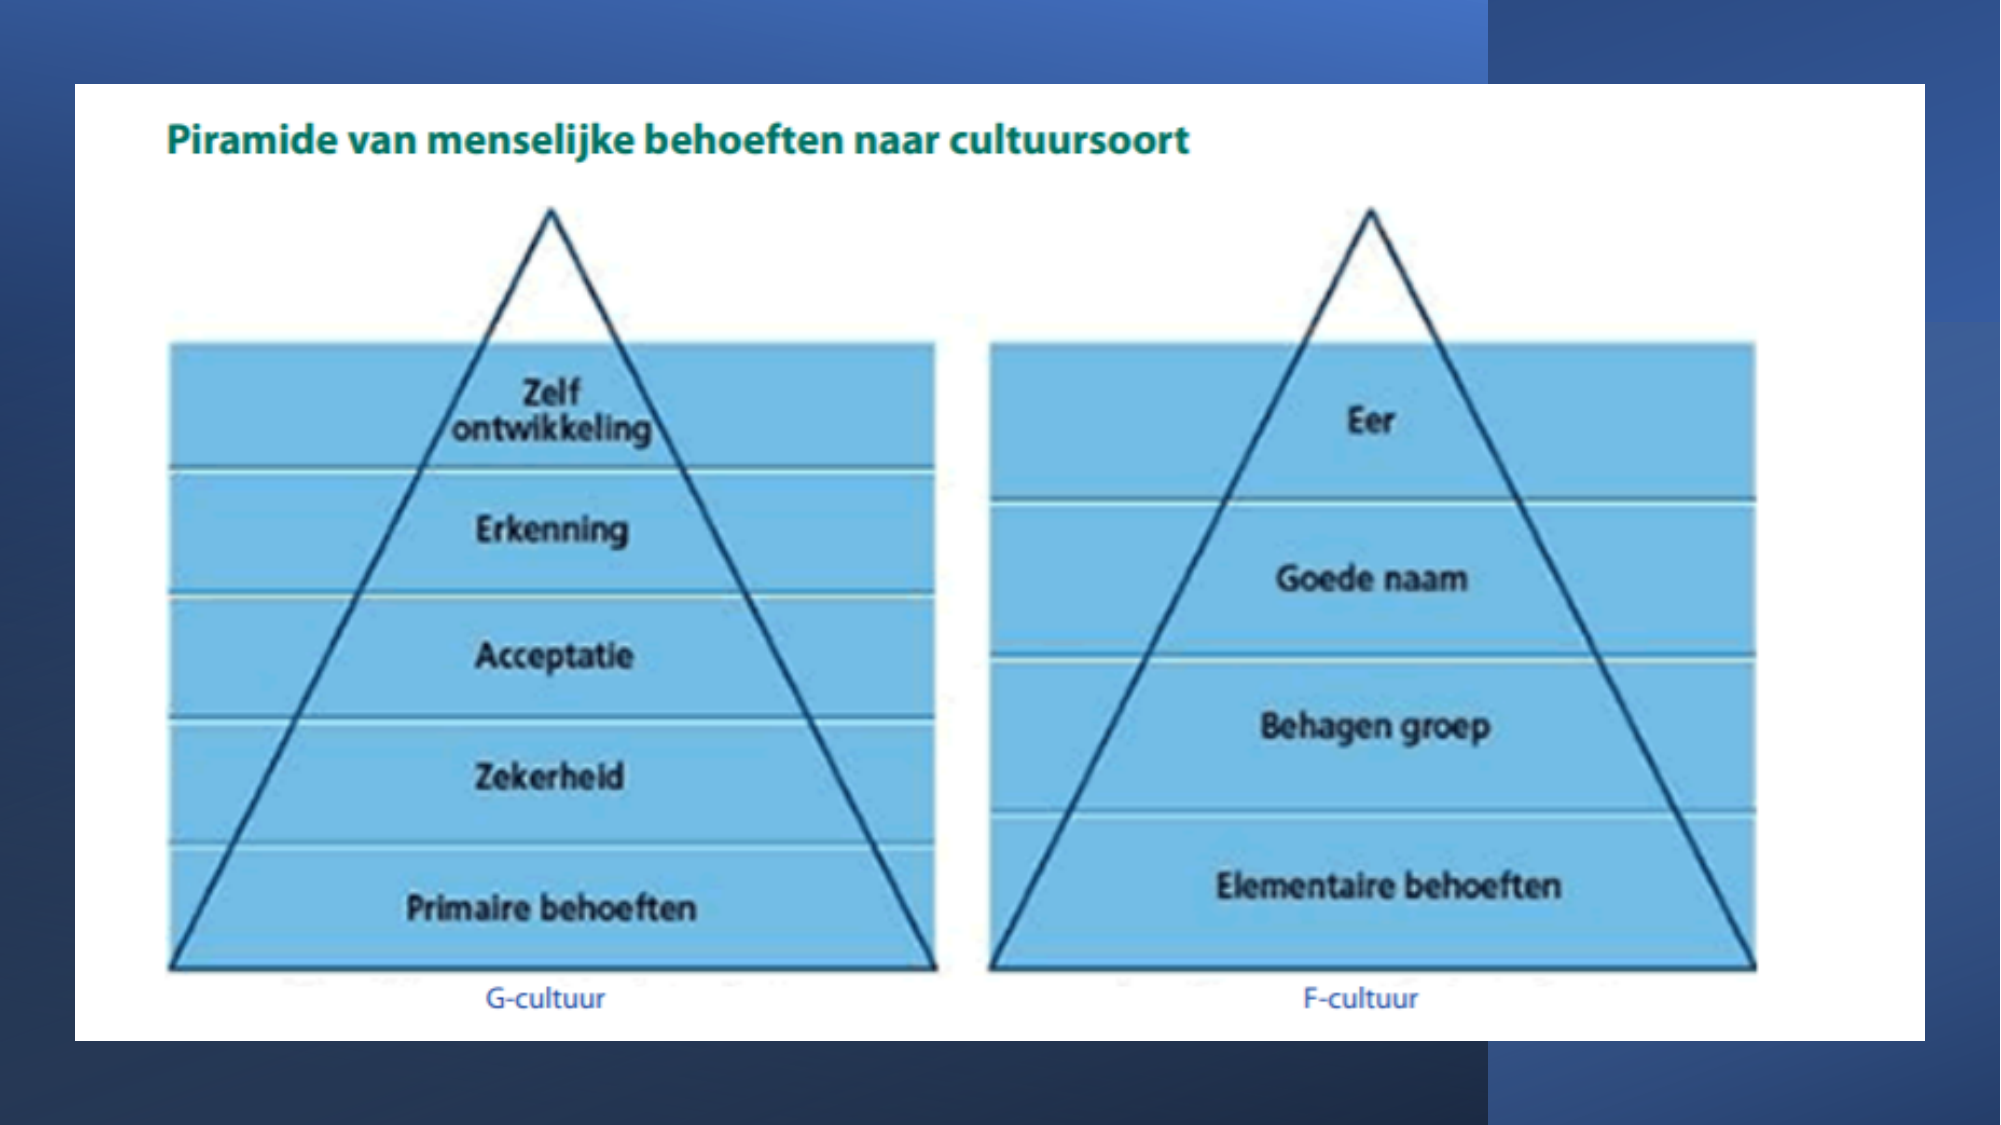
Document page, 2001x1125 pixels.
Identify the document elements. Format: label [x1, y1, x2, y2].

text_box [0, 0, 1489, 321]
picture [74, 84, 1925, 1041]
text_box [0, 321, 2000, 1125]
text_box [1489, 0, 2000, 321]
